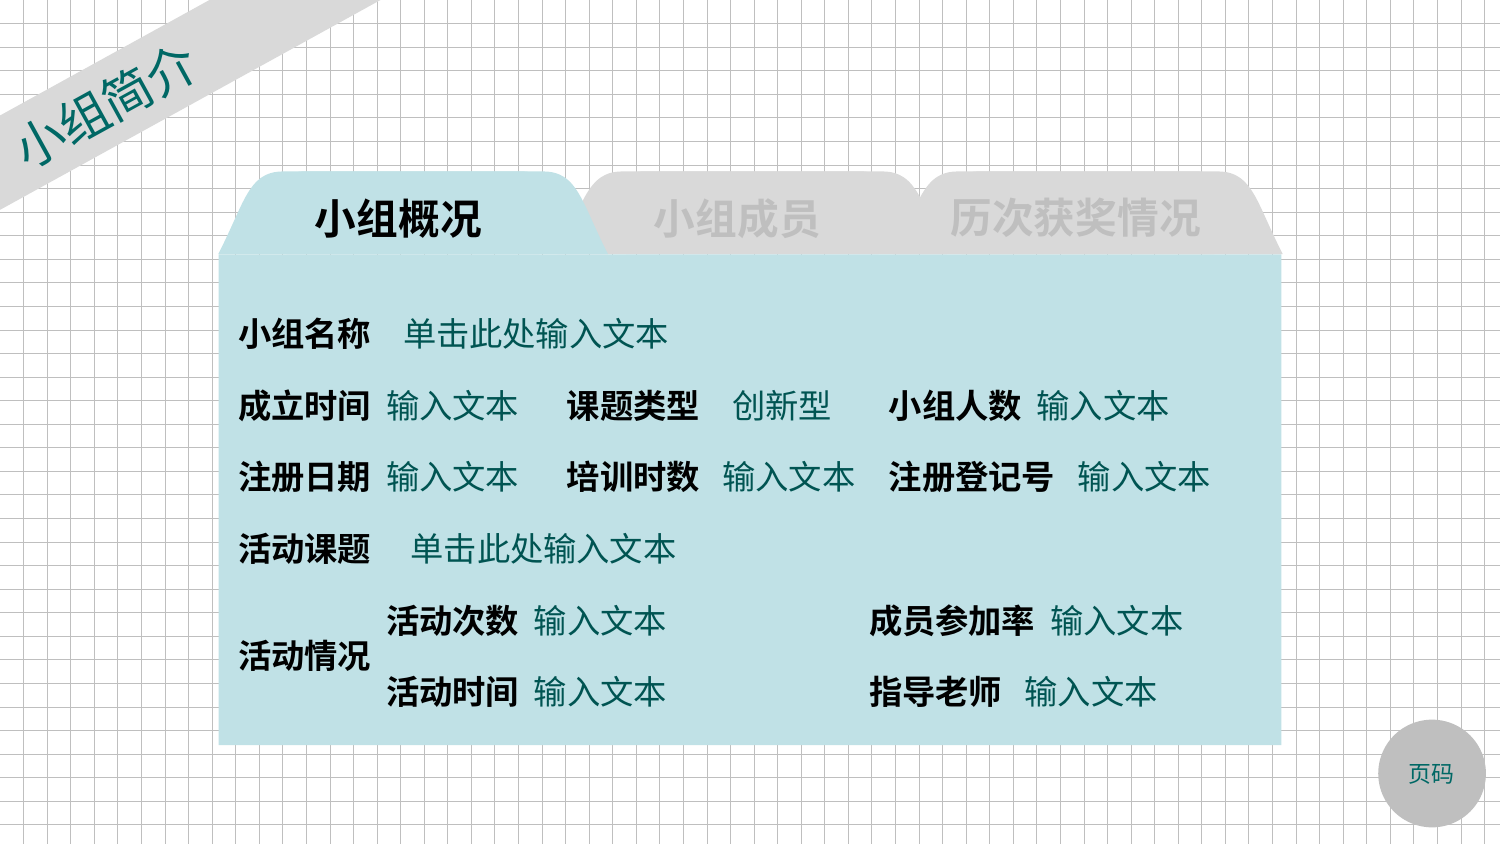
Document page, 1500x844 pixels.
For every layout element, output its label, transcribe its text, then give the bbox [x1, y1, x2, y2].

table_cell 注册日期 输入文本 [232, 439, 561, 511]
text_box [217, 171, 609, 255]
table_cell 单击此处输入文本 [380, 511, 1268, 583]
text_box 页码 [1376, 717, 1489, 830]
table_cell 活动情况 [232, 583, 380, 726]
text_box [216, 260, 1284, 747]
table_cell 指导老师 输入文本 [863, 655, 1268, 726]
table_cell 小组人数 输入文本 [883, 368, 1268, 439]
table_cell 创新型 [726, 368, 883, 439]
table_cell 课题类型 [561, 368, 726, 439]
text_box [892, 171, 1283, 255]
text_box 小组简介 [0, 0, 385, 213]
table_cell 成员参加率 输入文本 [863, 583, 1268, 655]
table_cell 培训时数 输入文本 [561, 439, 883, 511]
table_cell 活动次数 输入文本 [380, 583, 863, 655]
table_cell 活动课题 [232, 511, 380, 583]
table_cell 活动时间 输入文本 [380, 655, 863, 726]
table_header 单击此处输入文本 [380, 296, 1268, 368]
table_header 小组名称 [232, 296, 380, 368]
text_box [610, 171, 890, 255]
table_cell 成立时间 输入文本 [232, 368, 561, 439]
table_cell 注册登记号 输入文本 [883, 439, 1268, 511]
